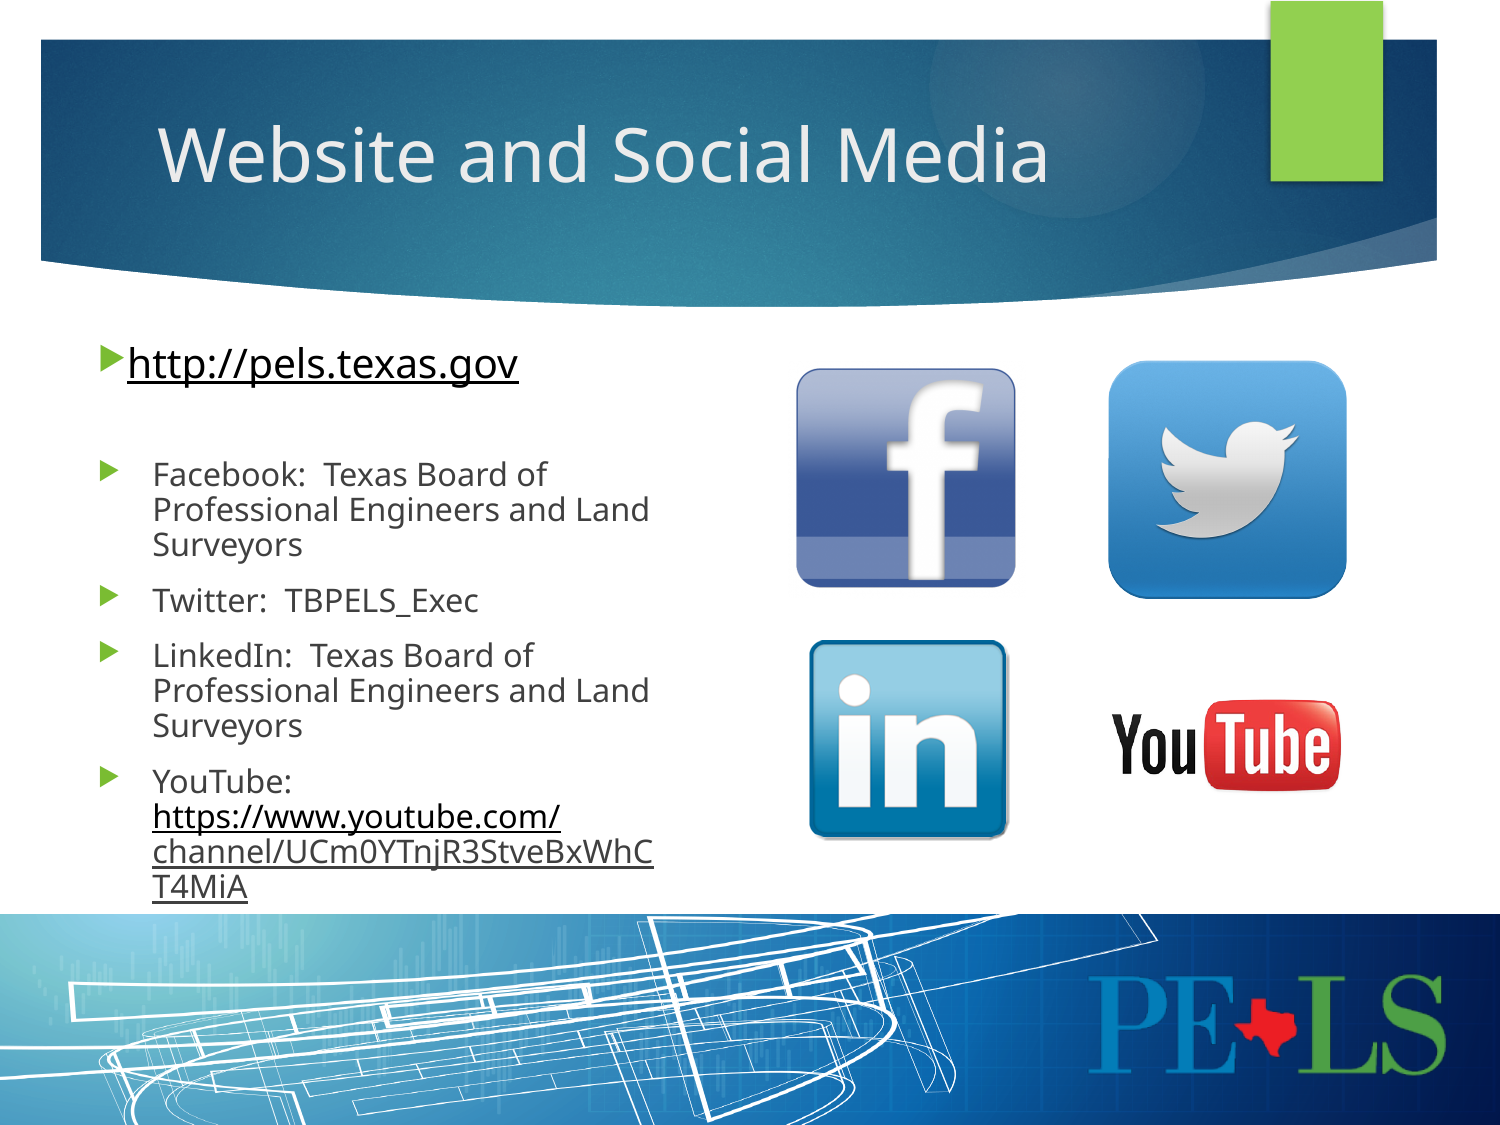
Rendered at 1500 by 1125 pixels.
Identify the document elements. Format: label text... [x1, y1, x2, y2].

picture [1076, 631, 1379, 858]
picture [1108, 360, 1347, 600]
title Website and Social Media [142, 94, 1183, 212]
picture [0, 914, 1500, 1125]
picture [794, 625, 1020, 864]
picture [787, 360, 1027, 600]
list http://pels.texas.gov Facebook: Texas Board of Professional Engineers and Land Surveyors Twitter: TBPELS_Exec LinkedIn: Texas Board of Professional Engineers and Land Surveyors YouTube: https://www.youtube.com/ channel/UCm0YTnjR3StveBxWhCT4MiA [82, 334, 680, 914]
